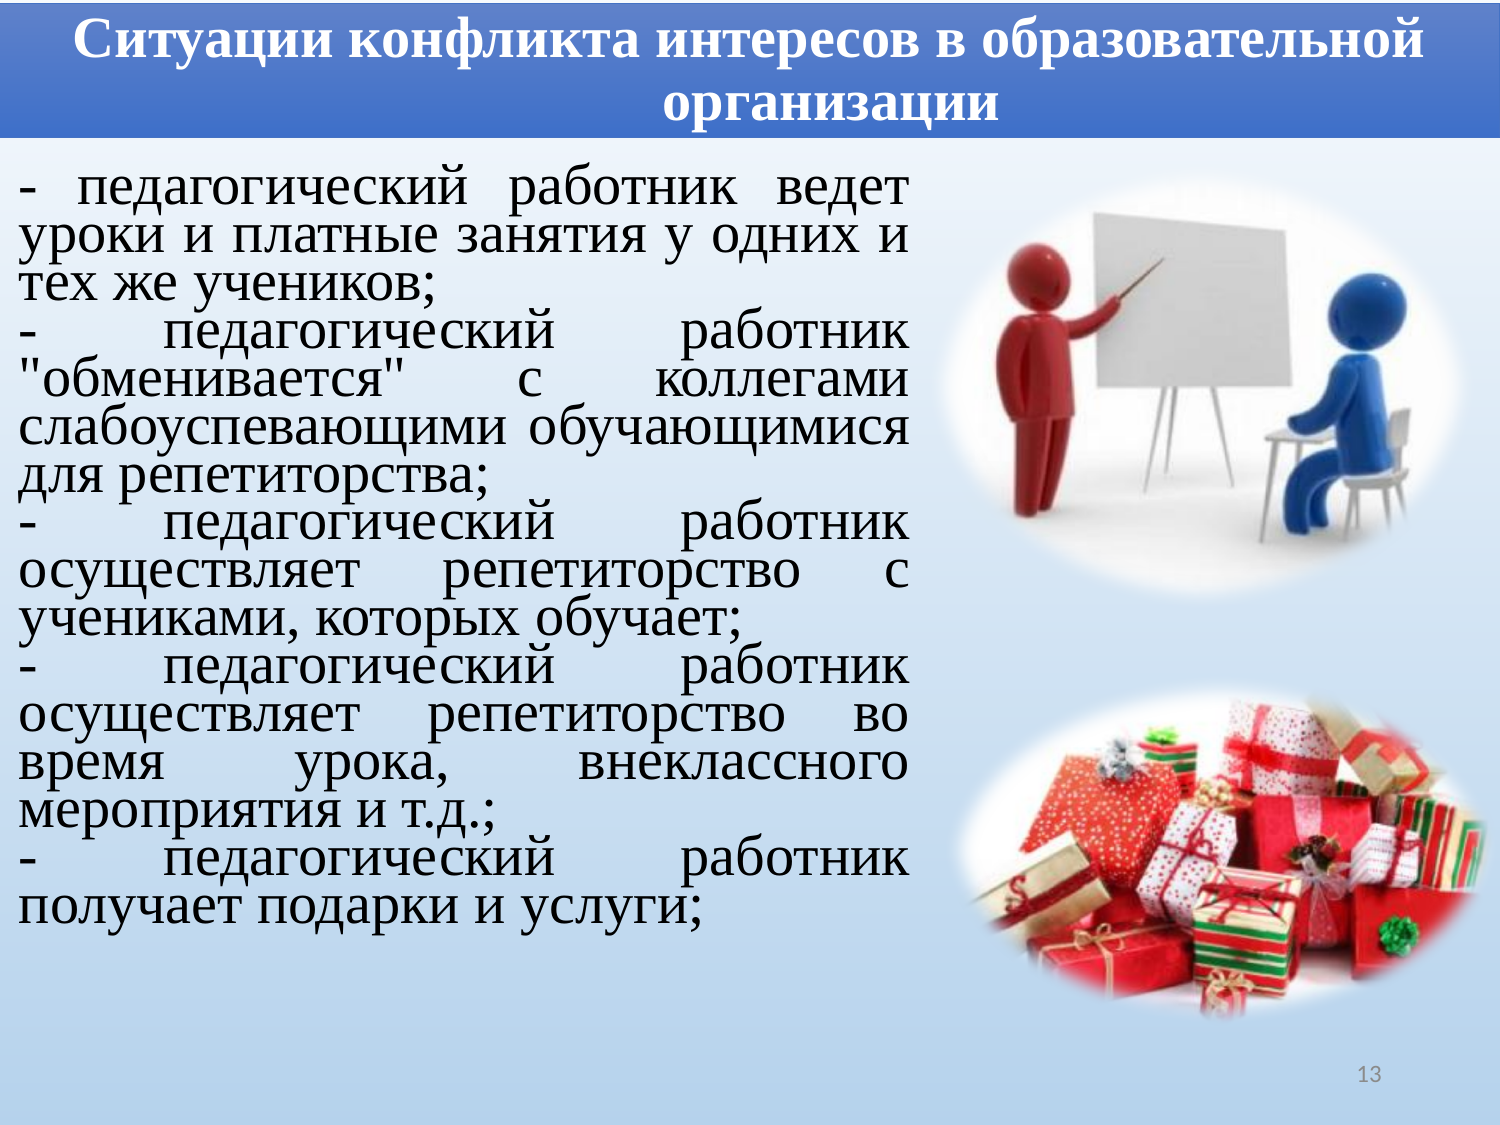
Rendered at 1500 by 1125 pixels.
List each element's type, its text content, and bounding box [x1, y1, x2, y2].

title Ситуации конфликта интересов в образовательной организации [0, 3, 1500, 138]
picture [940, 672, 1500, 1027]
list - педагогический работник ведет уроки и платные занятия у одних и тех же учеников; - педагогический работник "обменивается" с коллегами слабоуспевающими обучающимися для репетиторства; - педагогический работник осуществляет репетиторство с учениками, которых обучает; - педагогический работник осуществляет репетиторство во время урока, внеклассного мероприятия и т.д.; - педагогический работник получает подарки и услуги; [3, 160, 926, 1094]
picture [924, 160, 1479, 612]
slide_number 13 [1059, 1042, 1397, 1103]
